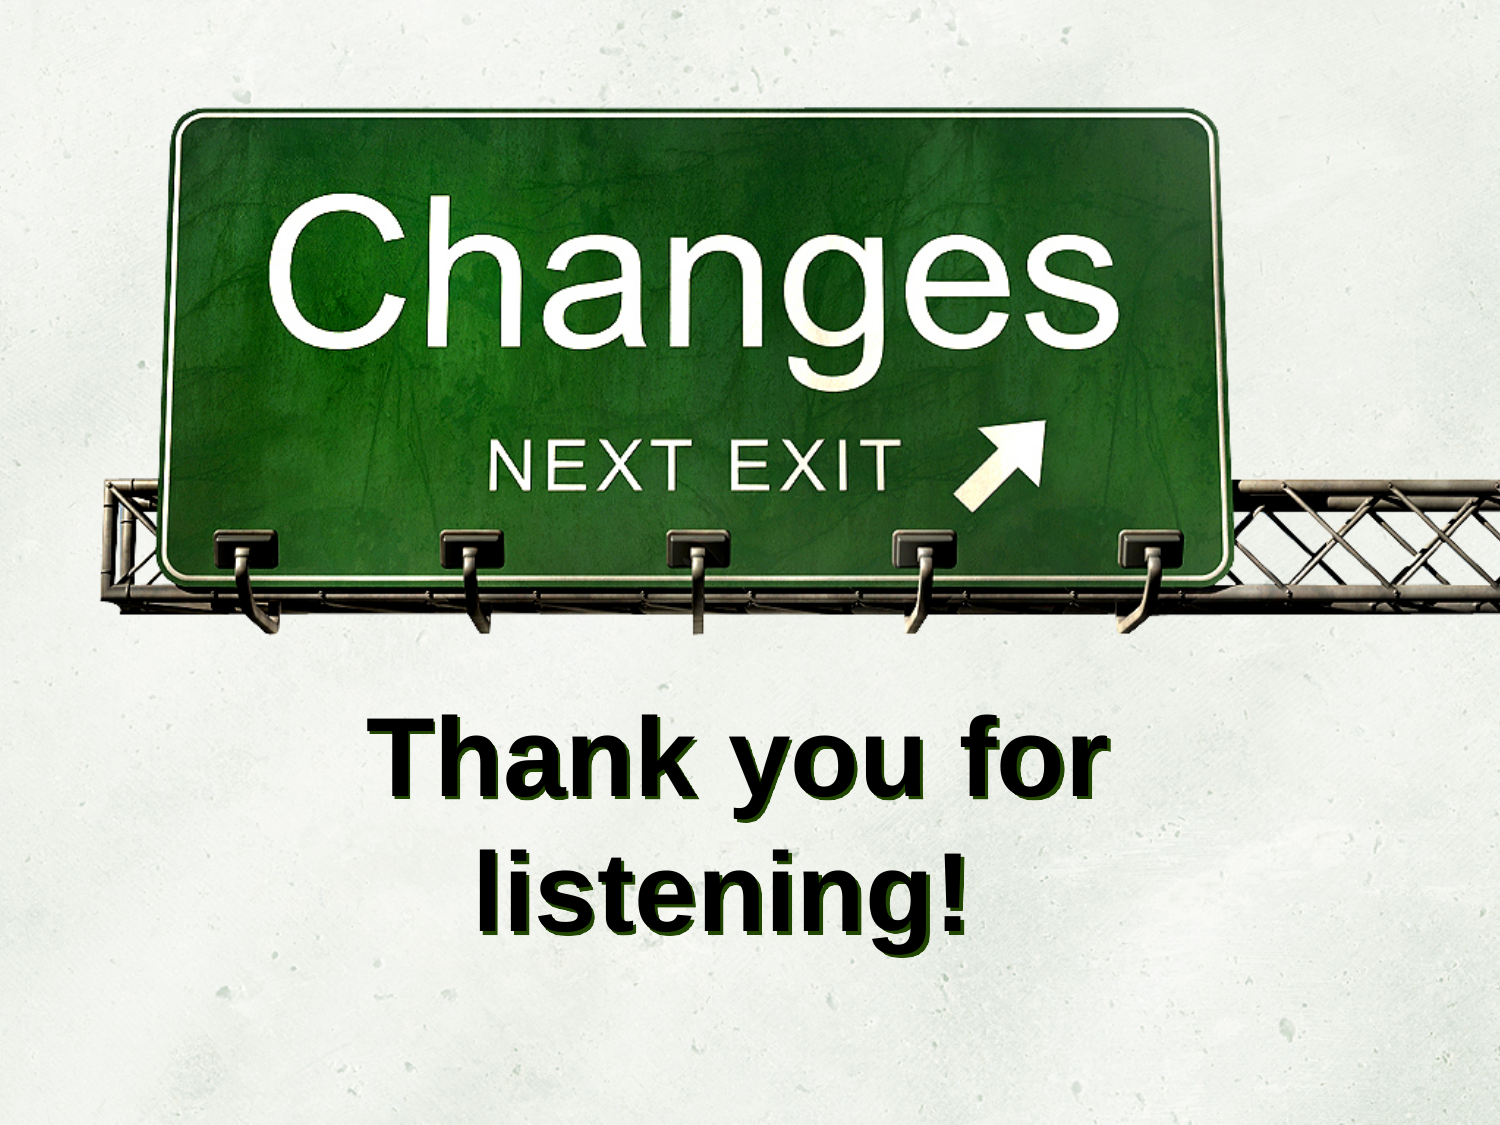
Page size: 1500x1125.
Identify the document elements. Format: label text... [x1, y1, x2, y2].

title Thank you for listening! [206, 748, 1270, 891]
picture [0, 0, 1500, 1125]
